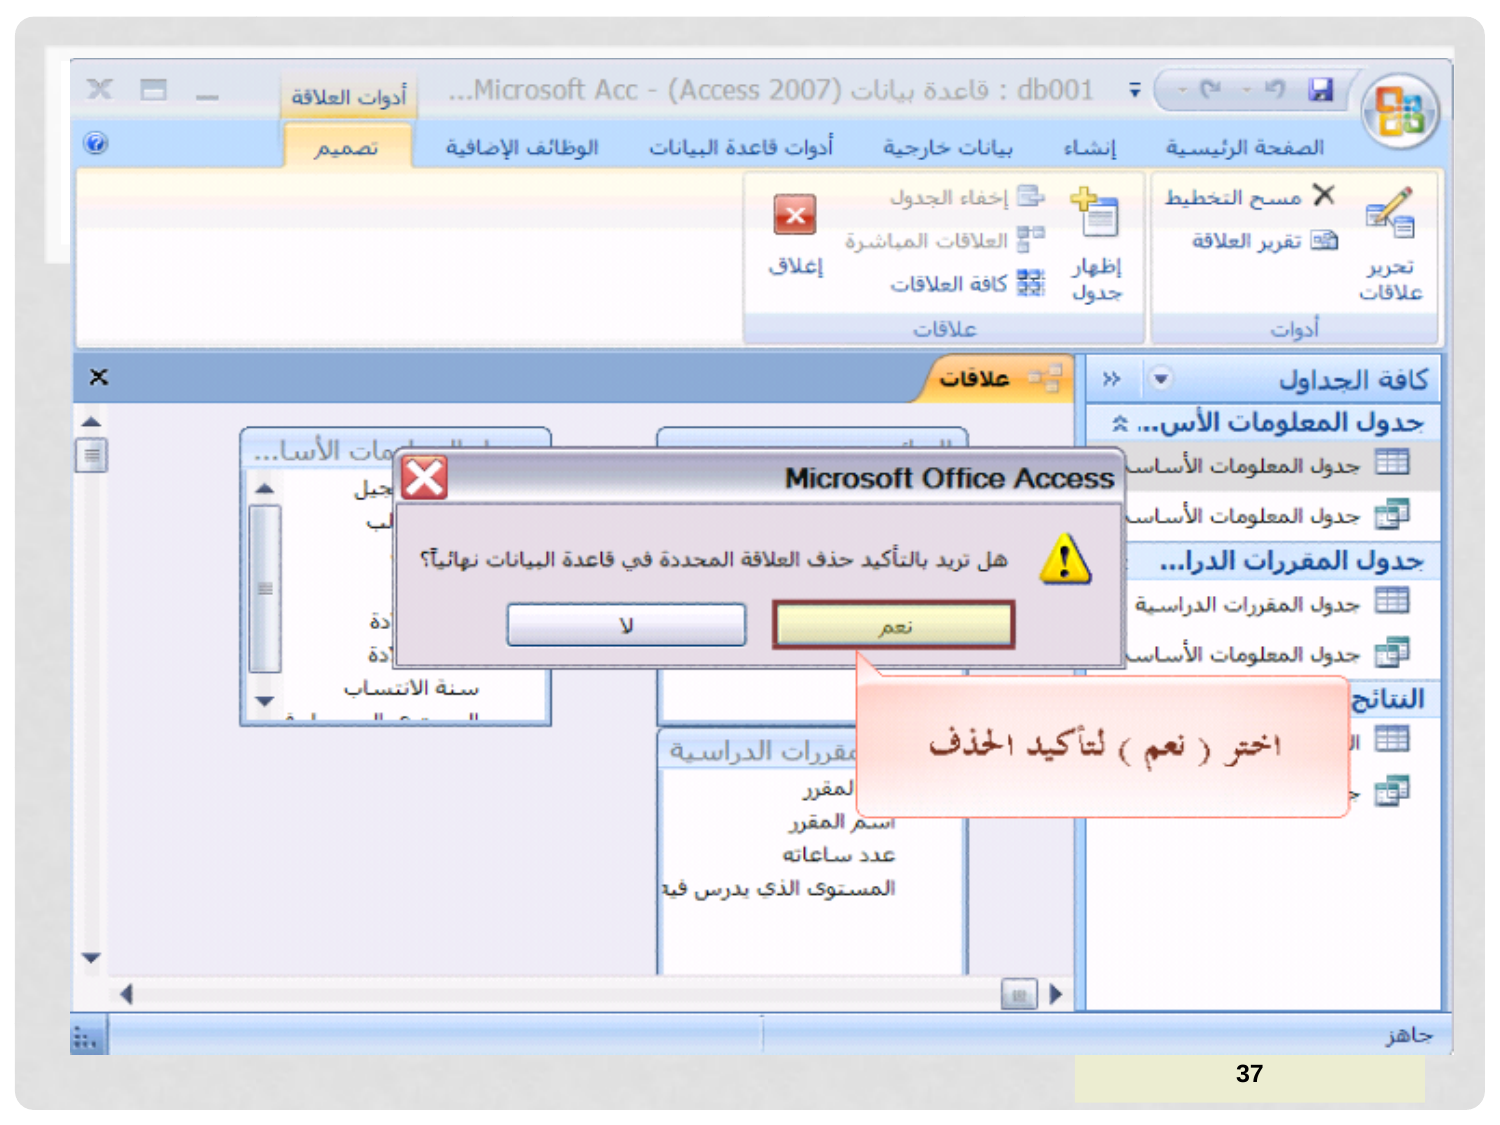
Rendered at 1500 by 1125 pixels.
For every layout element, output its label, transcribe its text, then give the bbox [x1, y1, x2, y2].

slide_number 37 [1074, 1055, 1425, 1103]
picture [70, 58, 1454, 1055]
